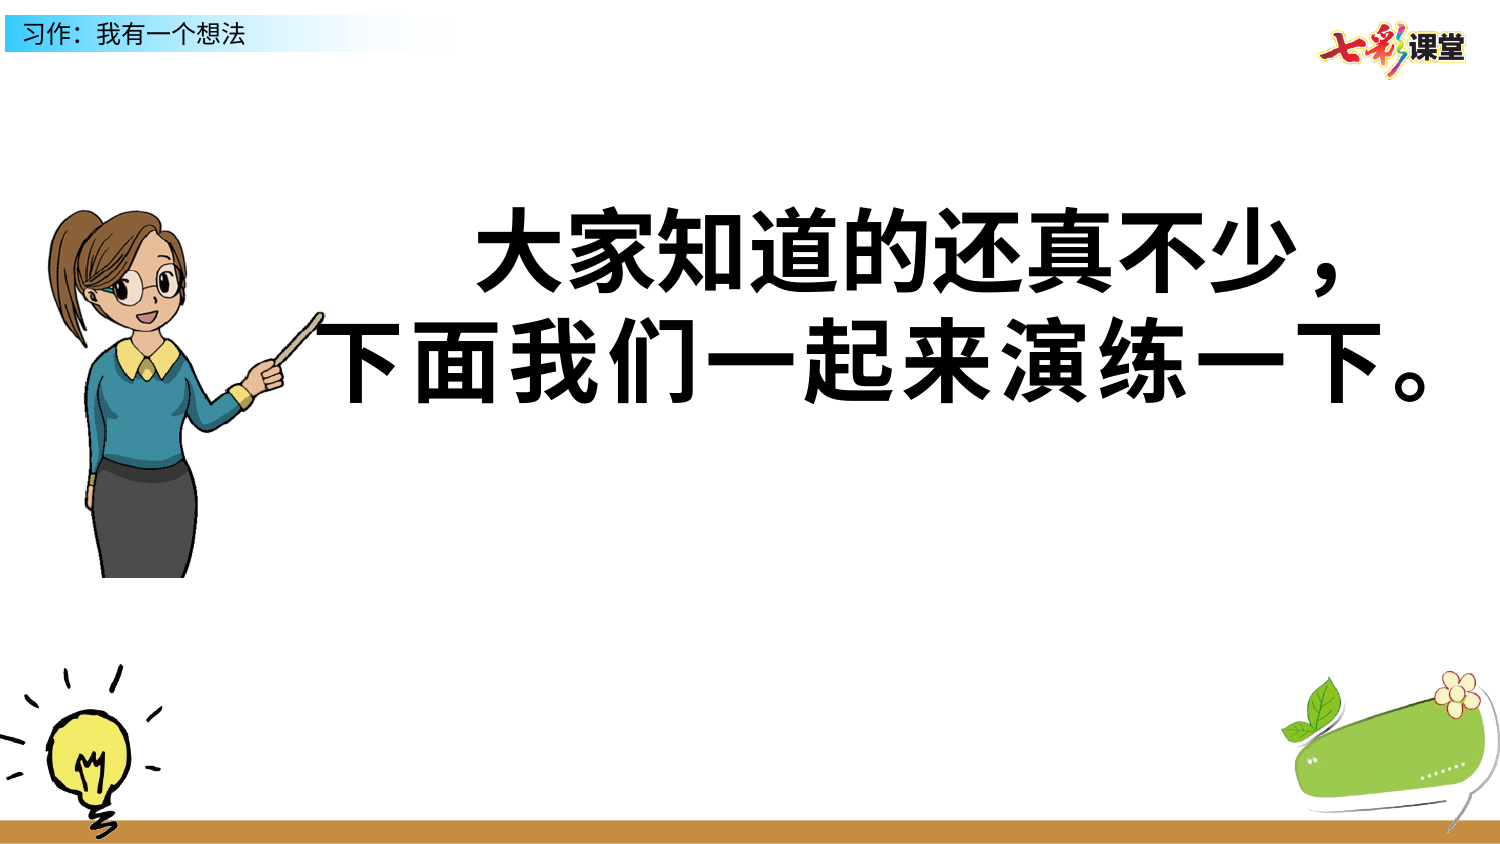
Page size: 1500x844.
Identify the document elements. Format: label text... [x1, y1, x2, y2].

picture [46, 208, 326, 579]
text_box [333, 220, 1375, 390]
picture [1316, 20, 1468, 80]
picture [1277, 671, 1500, 833]
picture [0, 653, 178, 844]
text_box 大家知道的还真不少，下面我们一起来演练一下。 [337, 224, 1372, 386]
